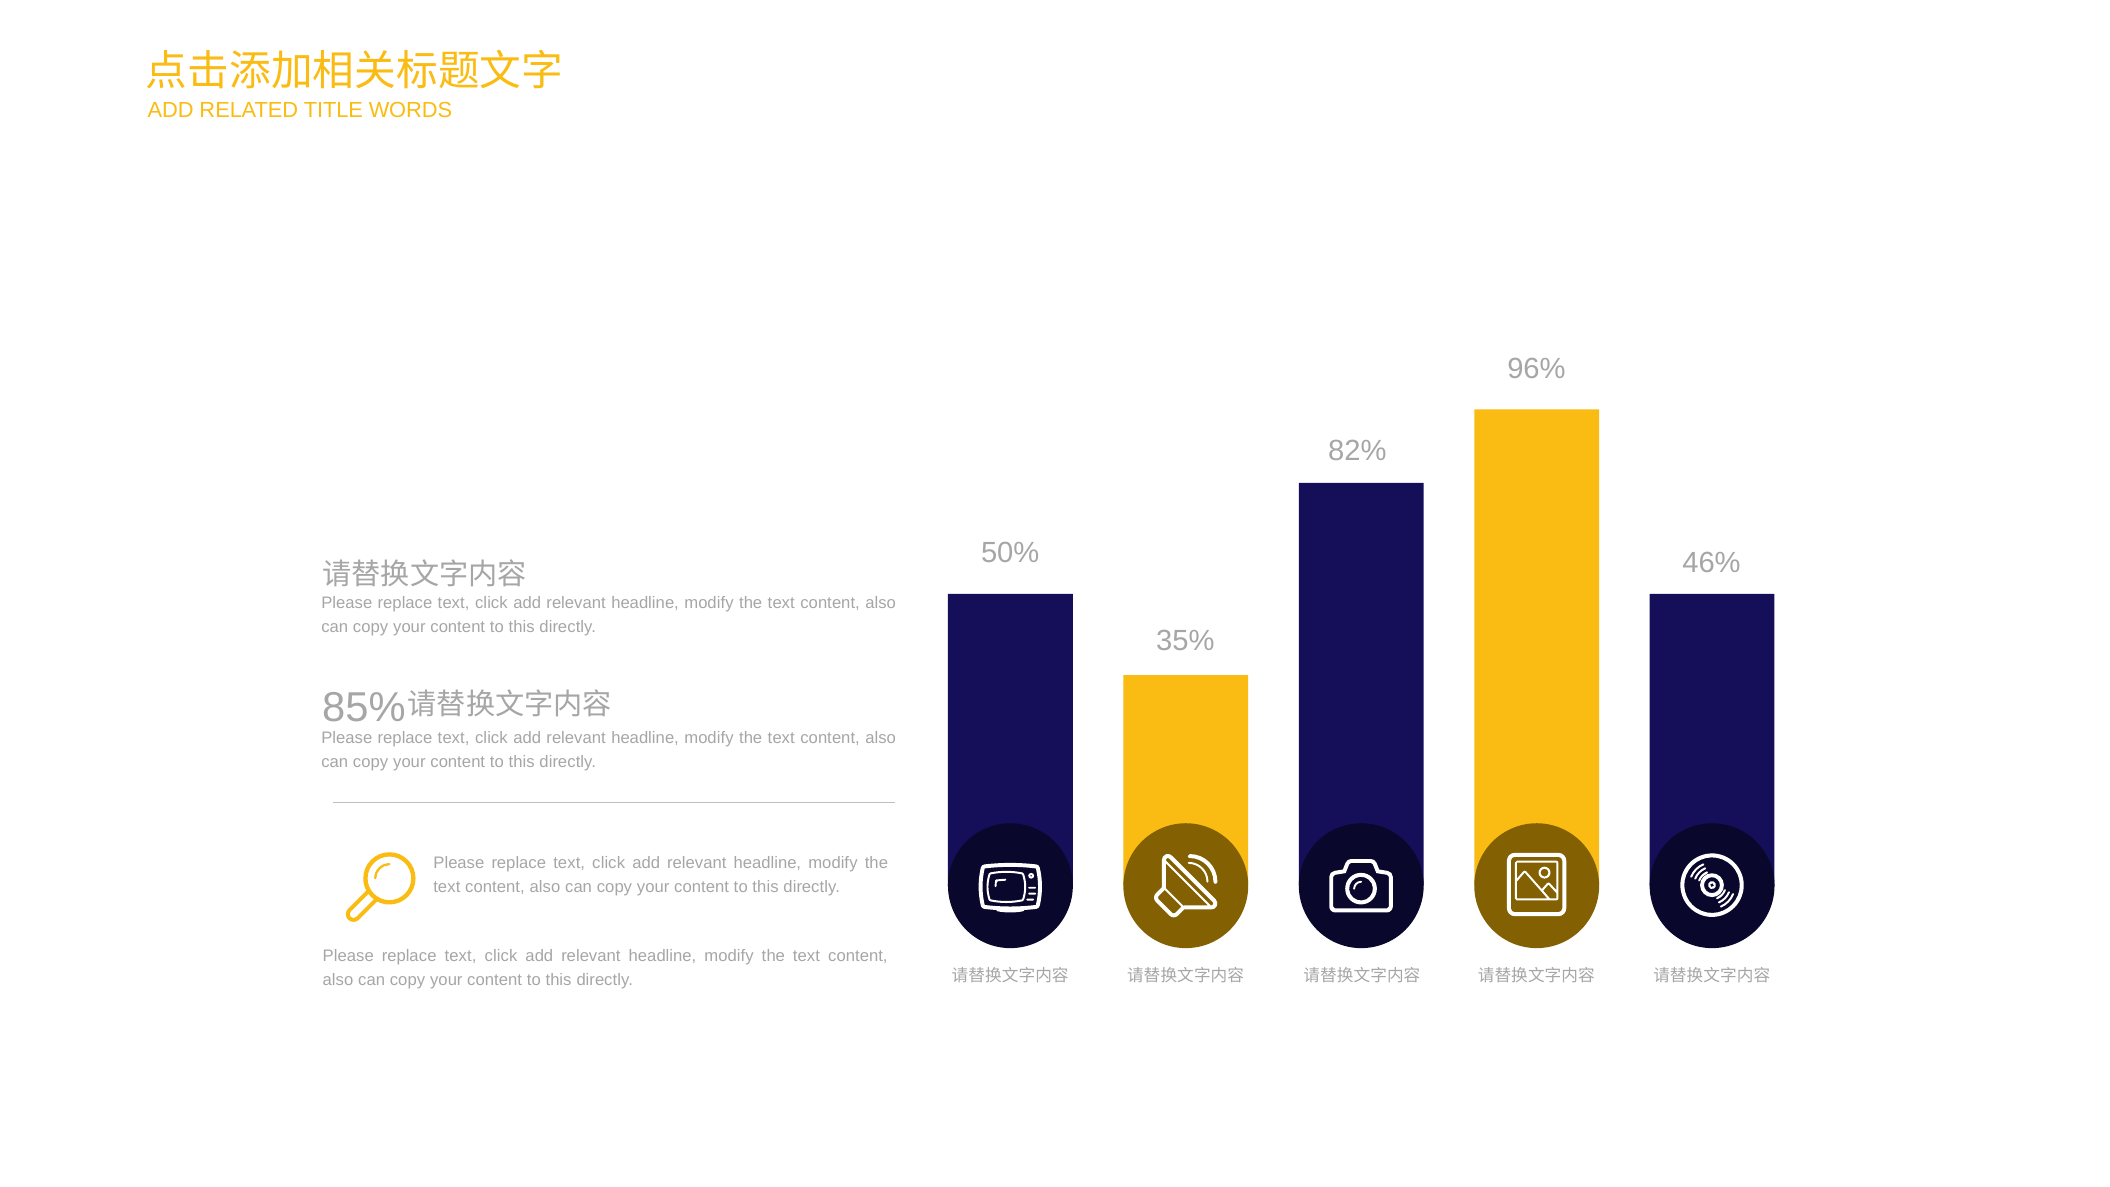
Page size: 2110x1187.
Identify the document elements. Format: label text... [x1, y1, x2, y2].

text_box 请替换文字内容 [1303, 961, 1421, 985]
text_box 请替换文字内容 [1653, 960, 1771, 985]
text_box 点击添加相关标题文字 [145, 43, 564, 95]
text_box ADD RELATED TITLE WORDS [147, 96, 453, 123]
text_box [1297, 822, 1425, 950]
text_box 请替换文字内容 [1127, 961, 1245, 985]
text_box Please replace text, click add relevant headline, modify the text content, also can copy your content to this directly. [321, 723, 897, 772]
text_box [1122, 822, 1250, 950]
text_box 请替换文字内容 [951, 961, 1070, 985]
text_box 50% [980, 526, 1040, 569]
text_box 请替换文字内容 [322, 548, 528, 588]
text_box [946, 822, 1074, 950]
text_box 46% [1682, 536, 1742, 579]
text_box [947, 593, 1074, 875]
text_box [345, 852, 416, 922]
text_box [978, 862, 1043, 913]
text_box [1680, 853, 1744, 917]
text_box 85% [322, 669, 406, 723]
text_box 82% [1328, 424, 1387, 467]
text_box 请替换文字内容 [407, 678, 686, 721]
text_box 96% [1507, 341, 1566, 384]
text_box [1473, 408, 1600, 875]
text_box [1329, 858, 1393, 913]
text_box 请替换文字内容 [1477, 960, 1596, 985]
text_box [1648, 822, 1776, 950]
text_box [1473, 822, 1601, 950]
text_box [1506, 852, 1567, 917]
text_box Please replace text, click add relevant headline, modify the text content, also can copy your content to this directly. [433, 847, 889, 896]
text_box [1122, 674, 1249, 876]
text_box [1649, 593, 1776, 877]
text_box [1298, 482, 1425, 876]
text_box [1153, 853, 1218, 918]
text_box Please replace text, click add relevant headline, modify the text content, also can copy your content to this directly. [322, 941, 889, 989]
text_box Please replace text, click add relevant headline, modify the text content, also can copy your content to this directly. [321, 588, 897, 637]
text_box 35% [1156, 614, 1215, 657]
